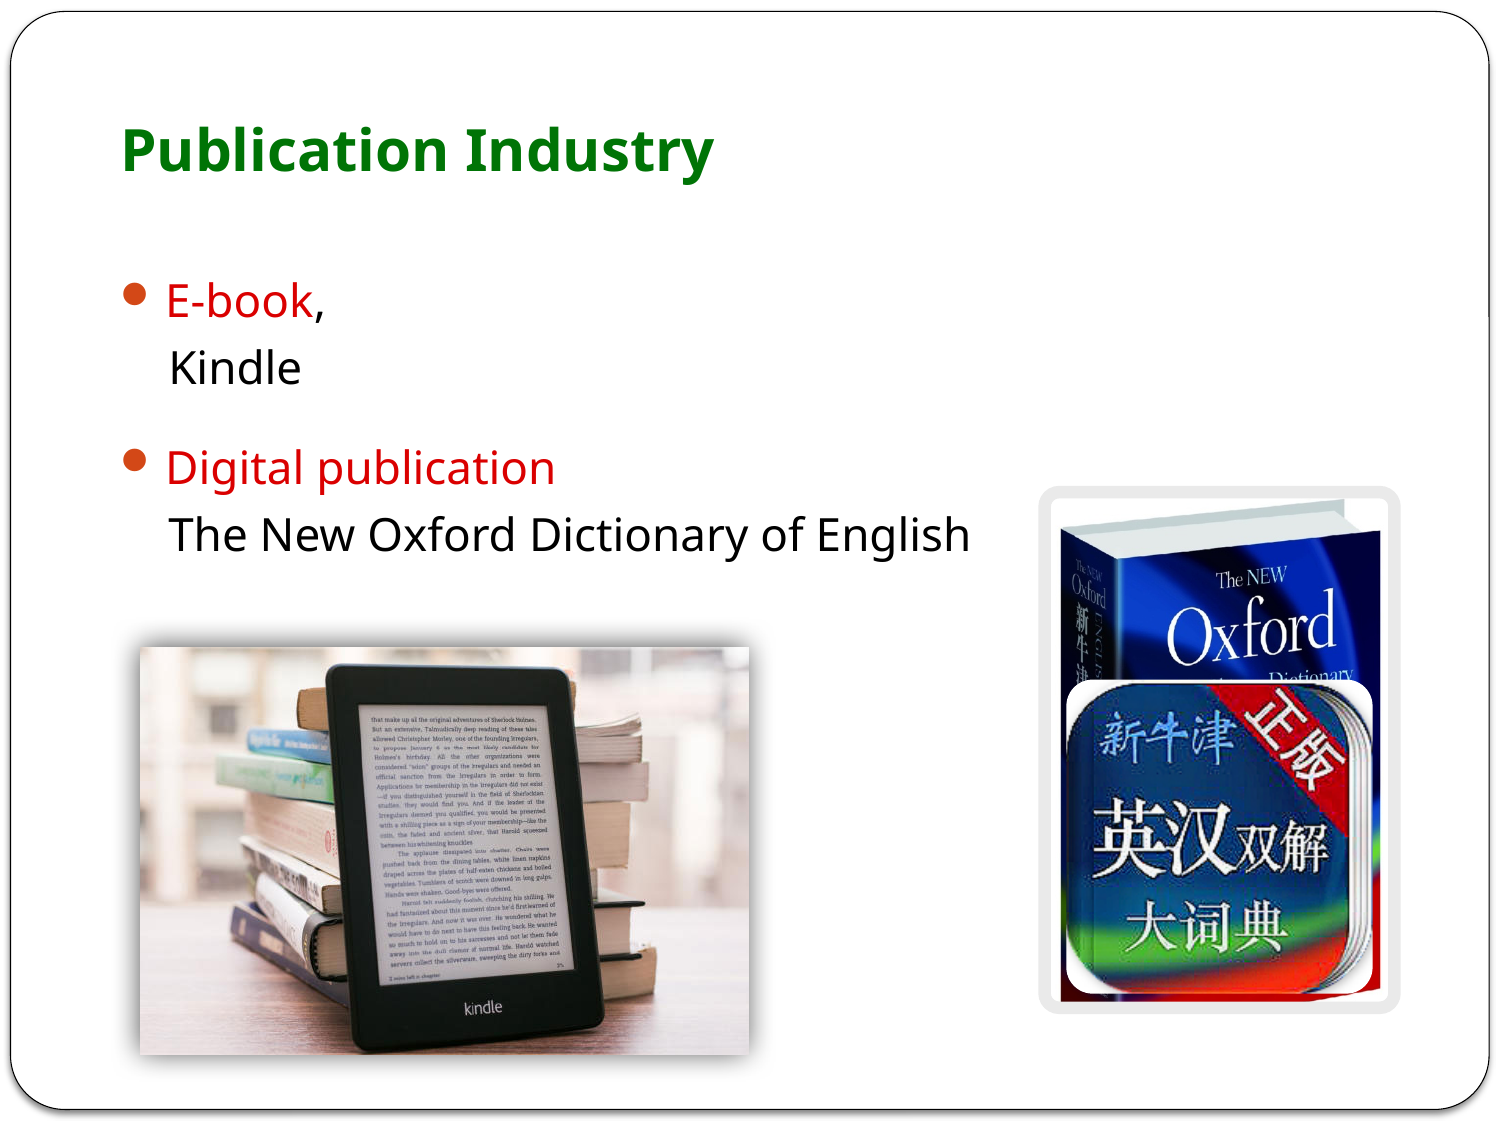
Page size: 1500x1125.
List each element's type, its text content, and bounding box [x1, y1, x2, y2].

picture [140, 646, 749, 1055]
list Publication Industry E-book, Kindle Digital publication The New Oxford Dictionary of English [105, 105, 1381, 856]
picture [1044, 491, 1395, 1008]
